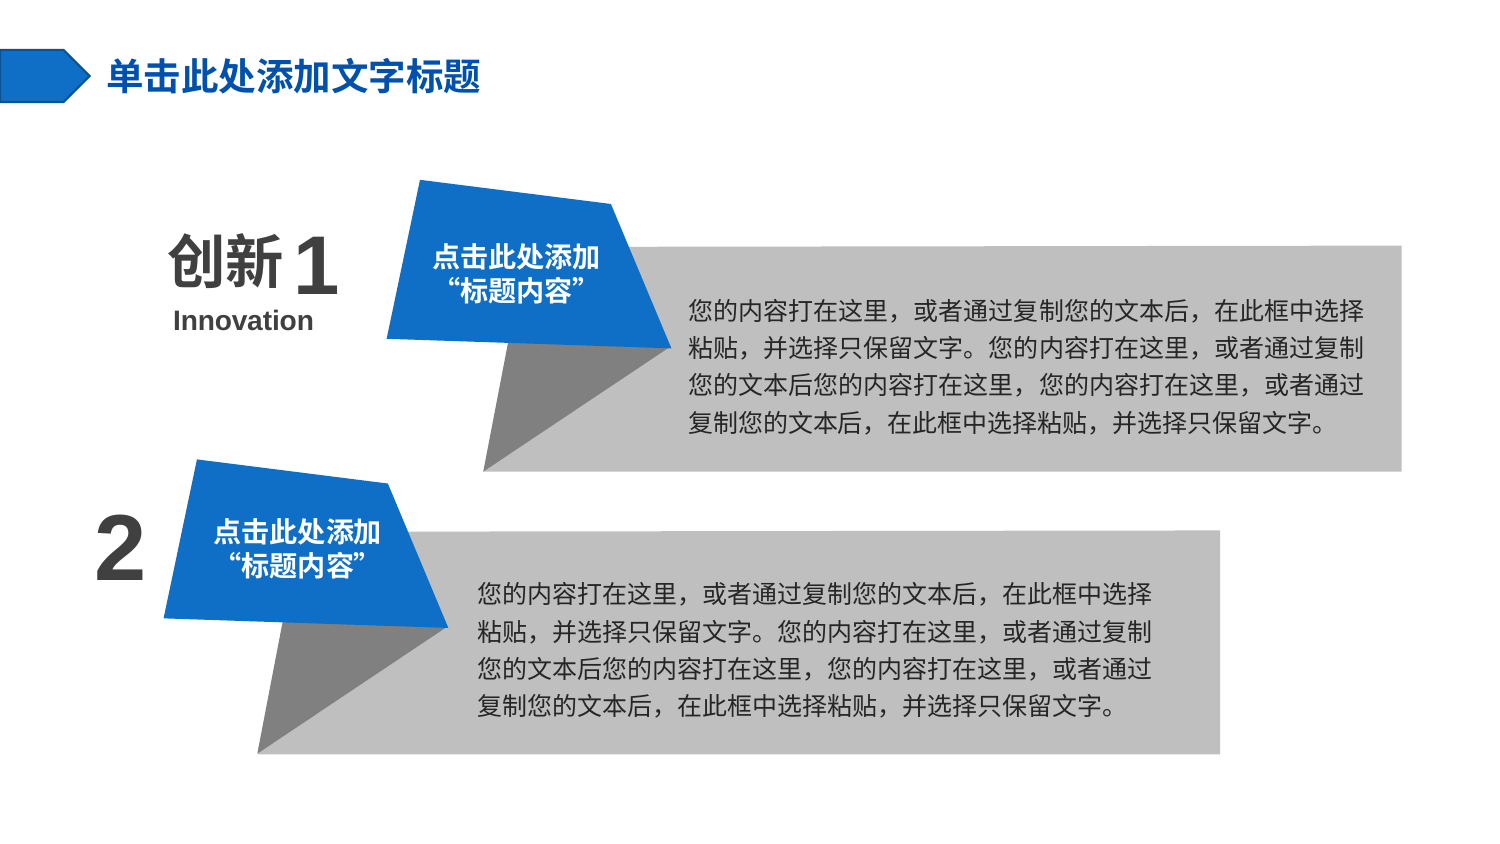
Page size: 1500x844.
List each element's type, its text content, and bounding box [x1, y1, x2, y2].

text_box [151, 217, 331, 344]
text_box 1 [282, 205, 352, 317]
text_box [386, 179, 1402, 493]
text_box 2 [83, 481, 159, 605]
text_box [163, 459, 1221, 775]
